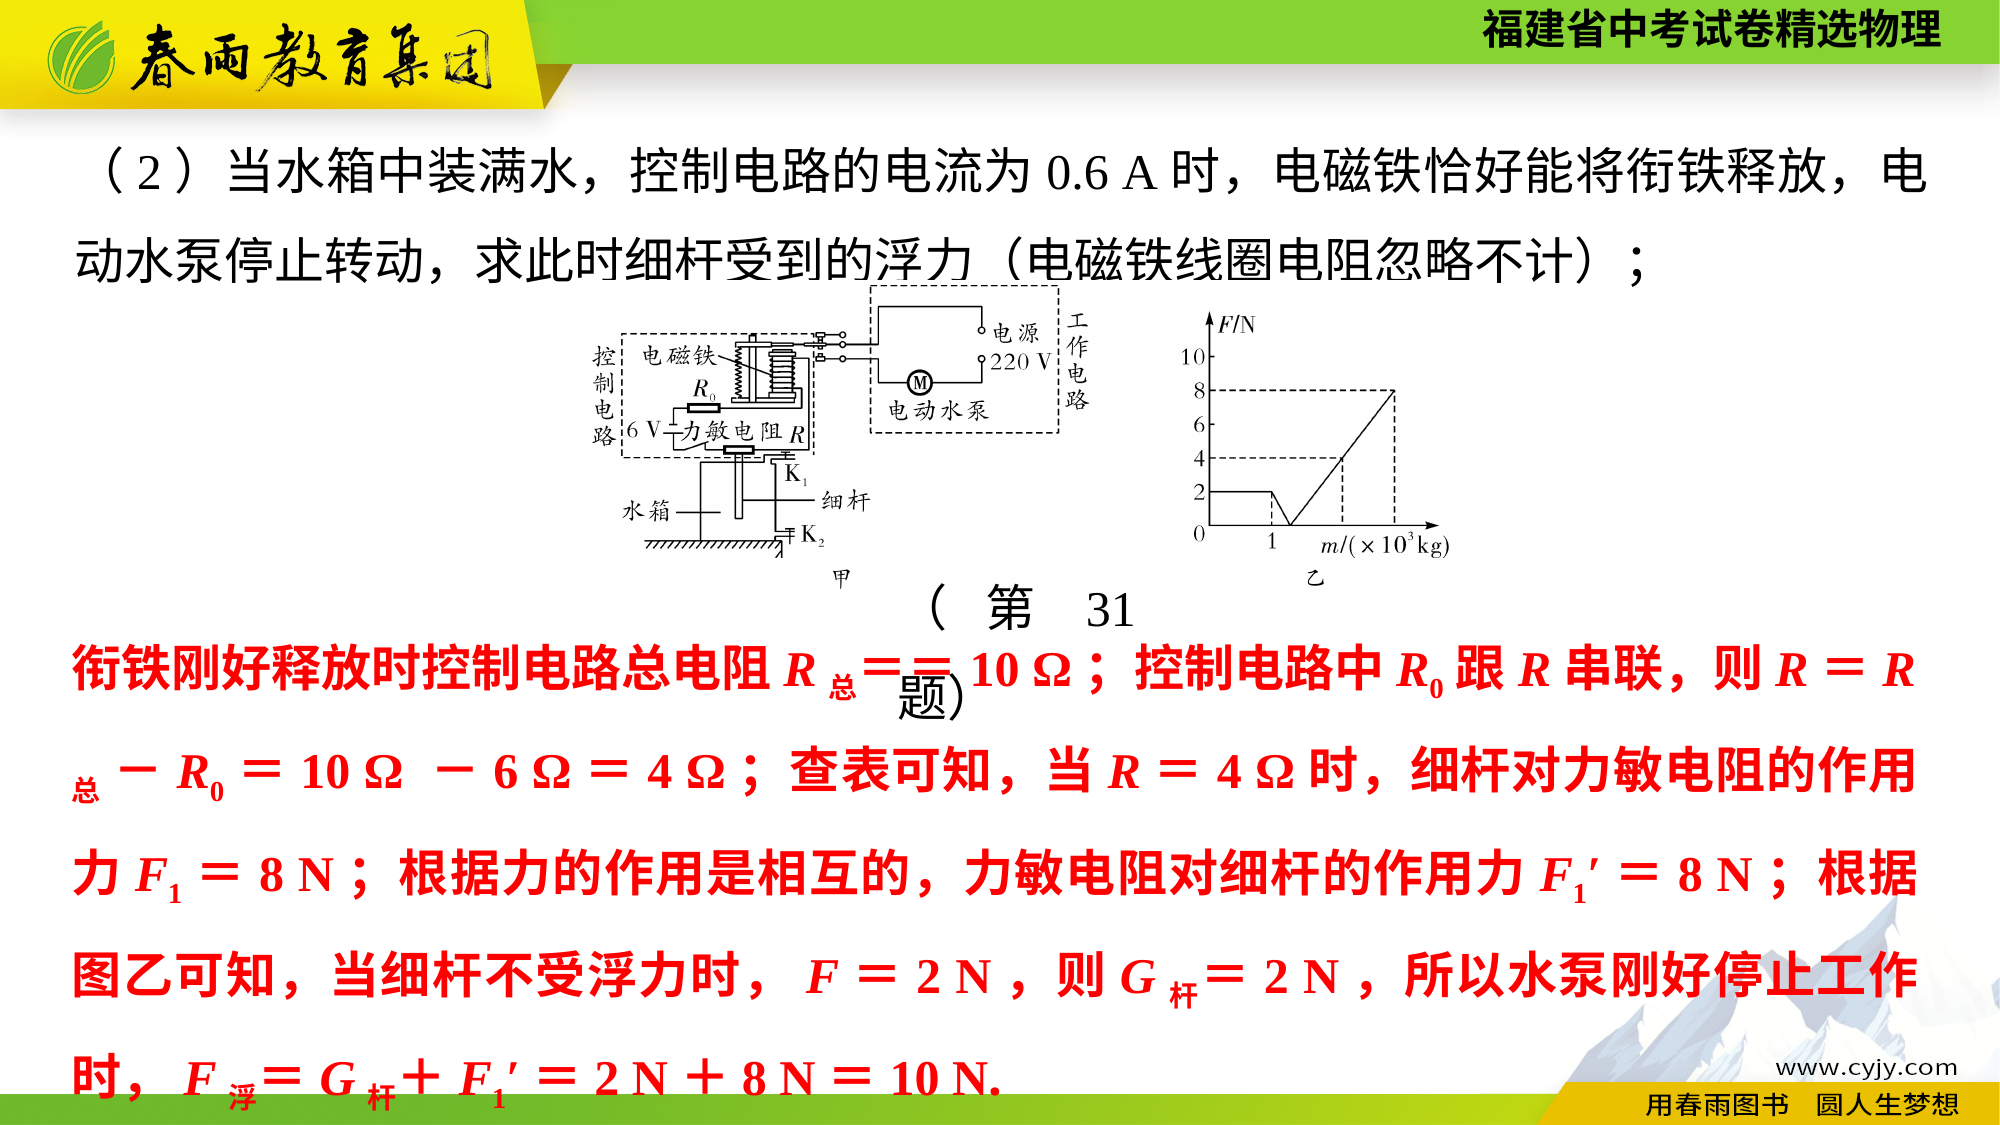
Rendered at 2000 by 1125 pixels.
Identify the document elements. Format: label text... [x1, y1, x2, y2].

list （2）当水箱中装满水，控制电路的电流为0.6 A时，电磁铁恰好能将衔铁释放，电动水泵停止转动，求此时细杆受到的浮力（电磁铁线圈电阻忽略不计）； [59, 101, 1944, 288]
picture [0, 0, 2000, 1125]
text_box （第31题） [882, 603, 1163, 644]
